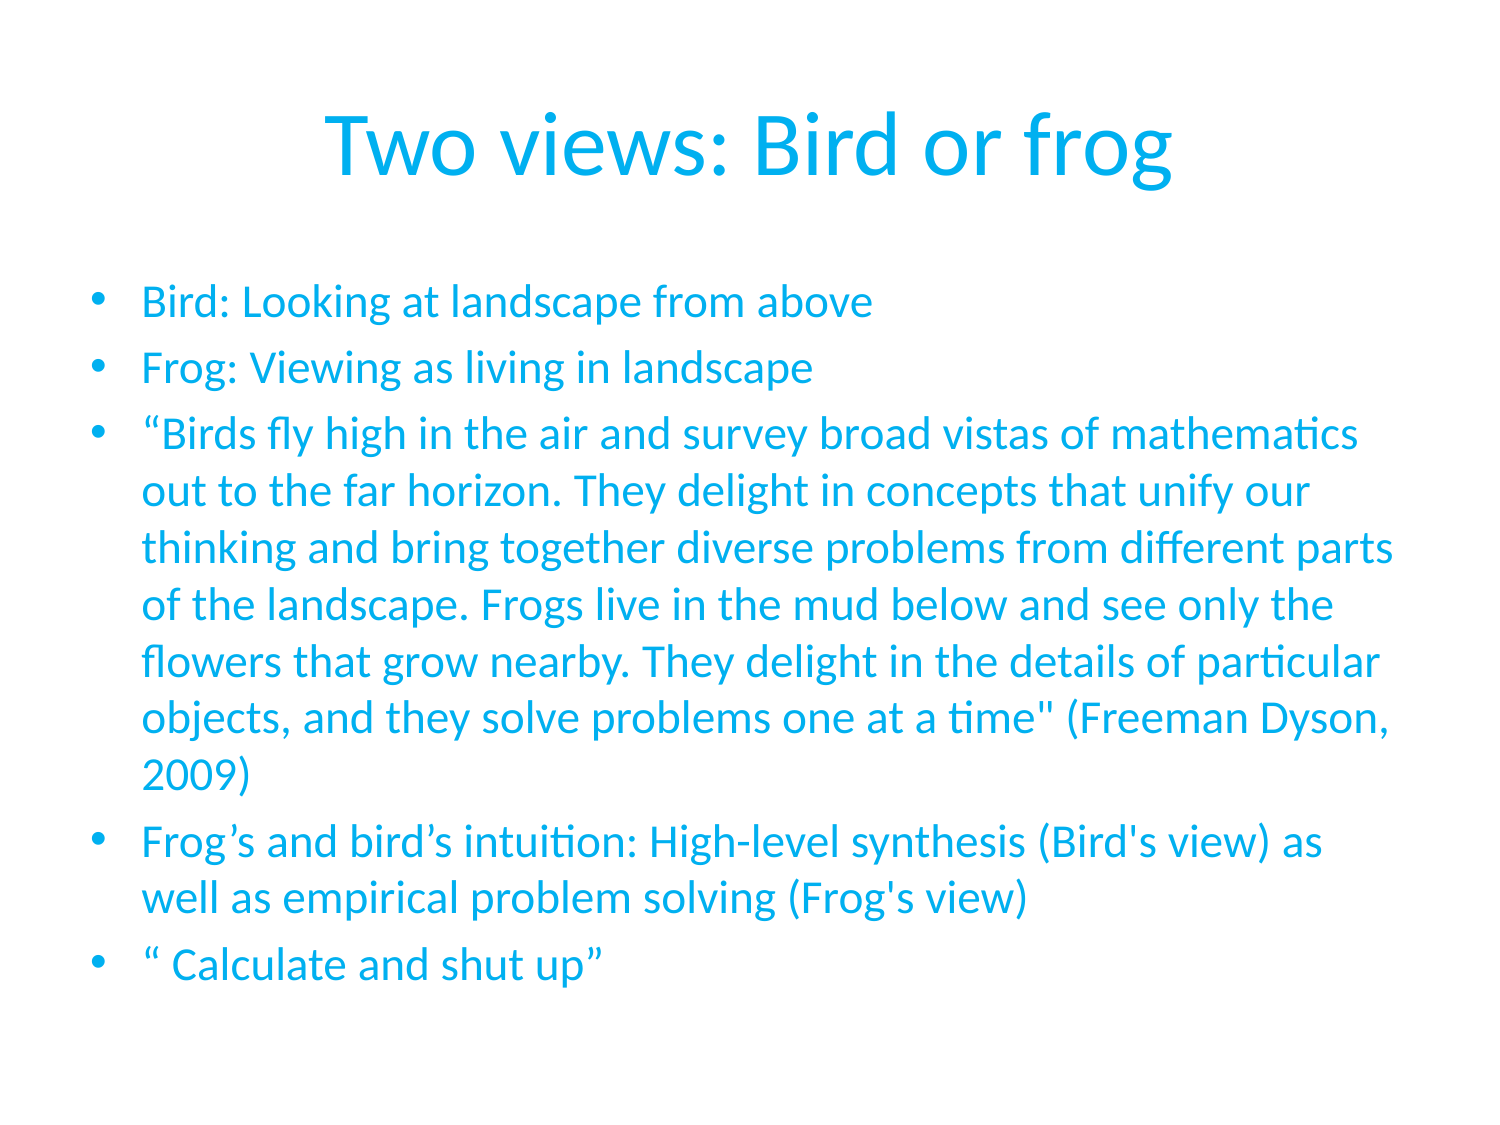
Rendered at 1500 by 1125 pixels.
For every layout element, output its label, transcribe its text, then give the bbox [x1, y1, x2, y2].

title Two views: Bird or frog [75, 45, 1425, 233]
list Bird: Looking at landscape from above Frog: Viewing as living in landscape “Birds fly high in the air and survey broad vistas of mathematics out to the far horizon. They delight in concepts that unify our thinking and bring together diverse problems from different parts of the landscape. Frogs live in the mud below and see only the flowers that grow nearby. They delight in the details of particular objects, and they solve problems one at a time" (Freeman Dyson, 2009) Frog’s and bird’s intuition: High-level synthesis (Bird's view) as well as empirical problem solving (Frog's view) “ Calculate and shut up” [75, 262, 1425, 1005]
